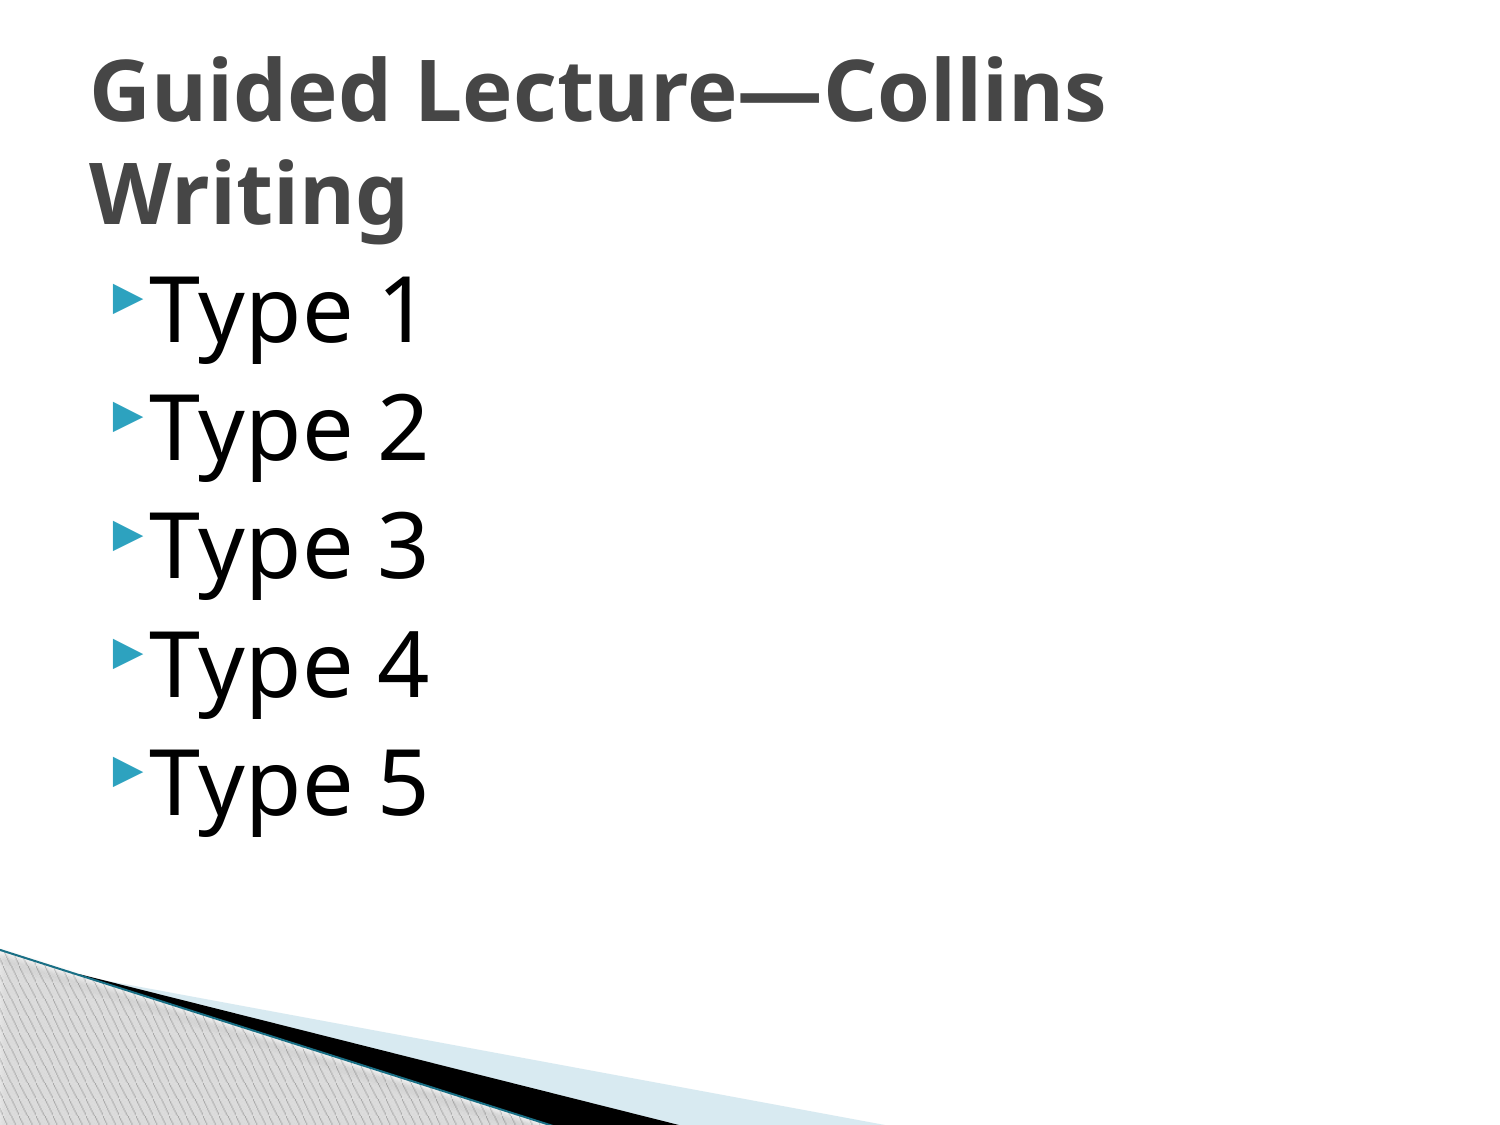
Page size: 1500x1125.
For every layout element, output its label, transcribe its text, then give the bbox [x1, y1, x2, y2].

list Type 1 Type 2 Type 3 Type 4 Type 5 [75, 243, 1425, 986]
title Guided Lecture—Collins Writing [75, 45, 1425, 233]
